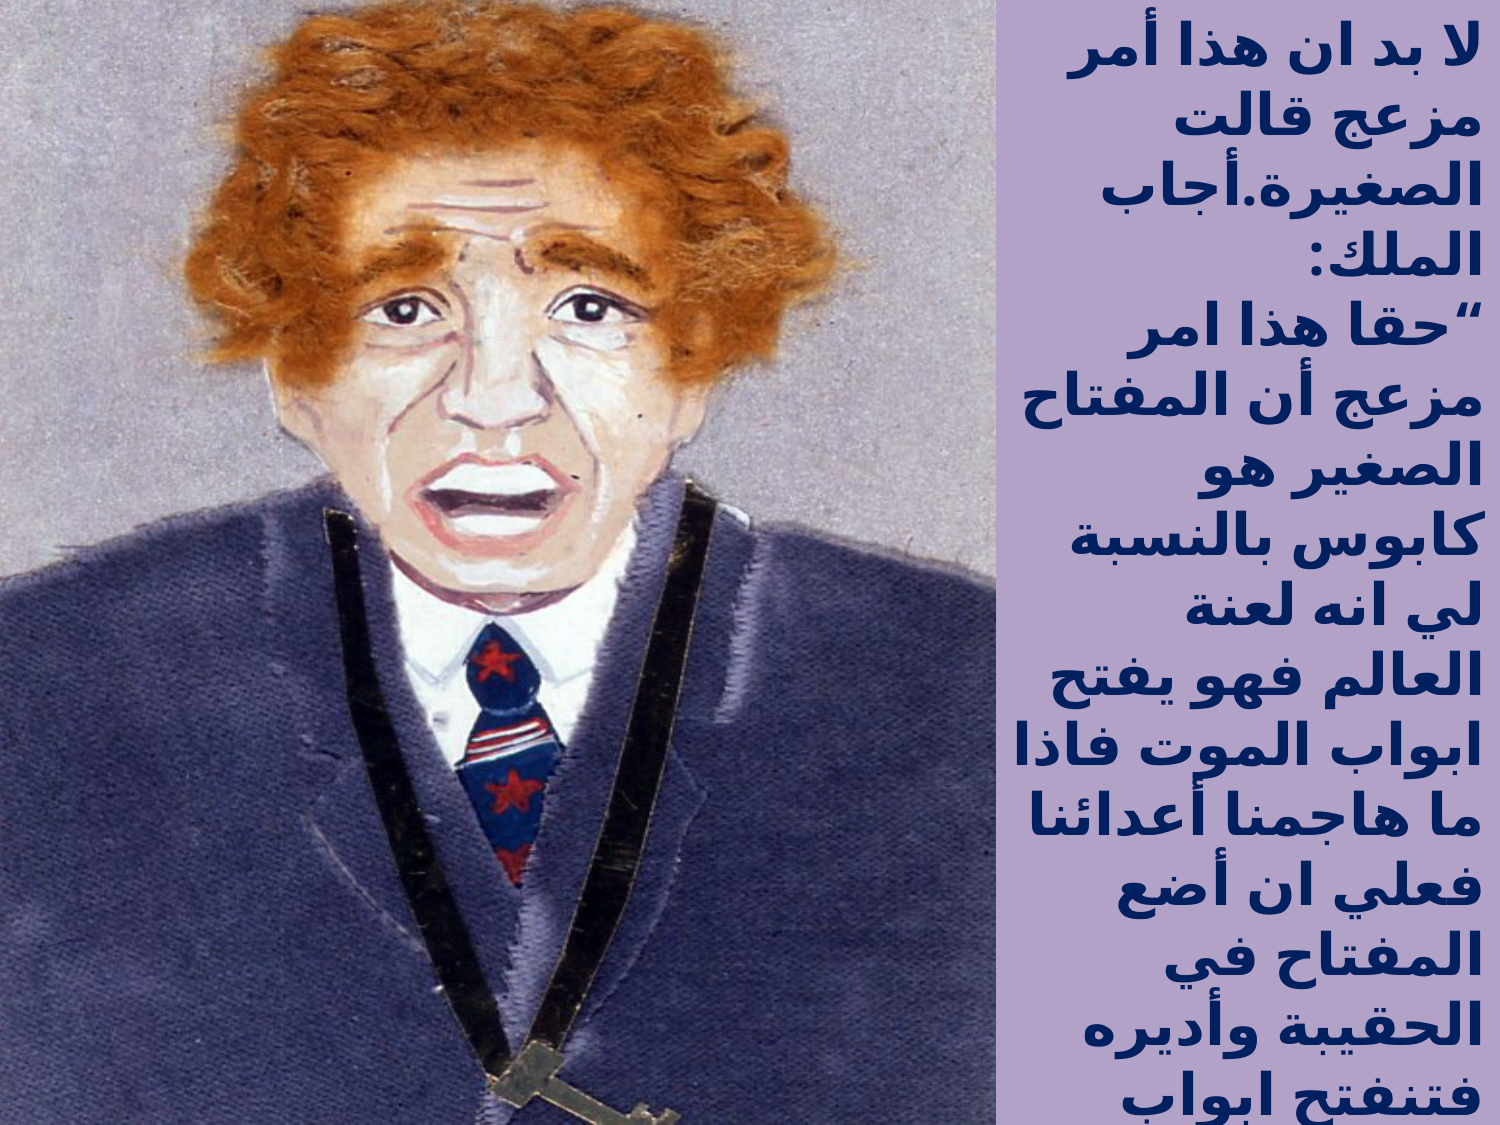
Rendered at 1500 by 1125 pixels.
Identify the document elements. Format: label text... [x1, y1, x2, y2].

picture [0, 0, 997, 1125]
text_box لا بد ان هذا أمر مزعج قالت الصغيرة.أجاب الملك: “حقا هذا امر مزعج أن المفتاح الصغير هو كابوس بالنسبة لي انه لعنة العالم فهو يفتح ابواب الموت فاذا ما هاجمنا أعدائنا فعلي ان أضع المفتاح في الحقيبة وأديره فتنفتح ابواب الجحيم حيث تنهال كل الأسلحة التي نمتلكها على اعدائنا وتبيدهم سيموت ملايين الأشخاص وستتشوه ملايين أخرى [998, 0, 1500, 1125]
